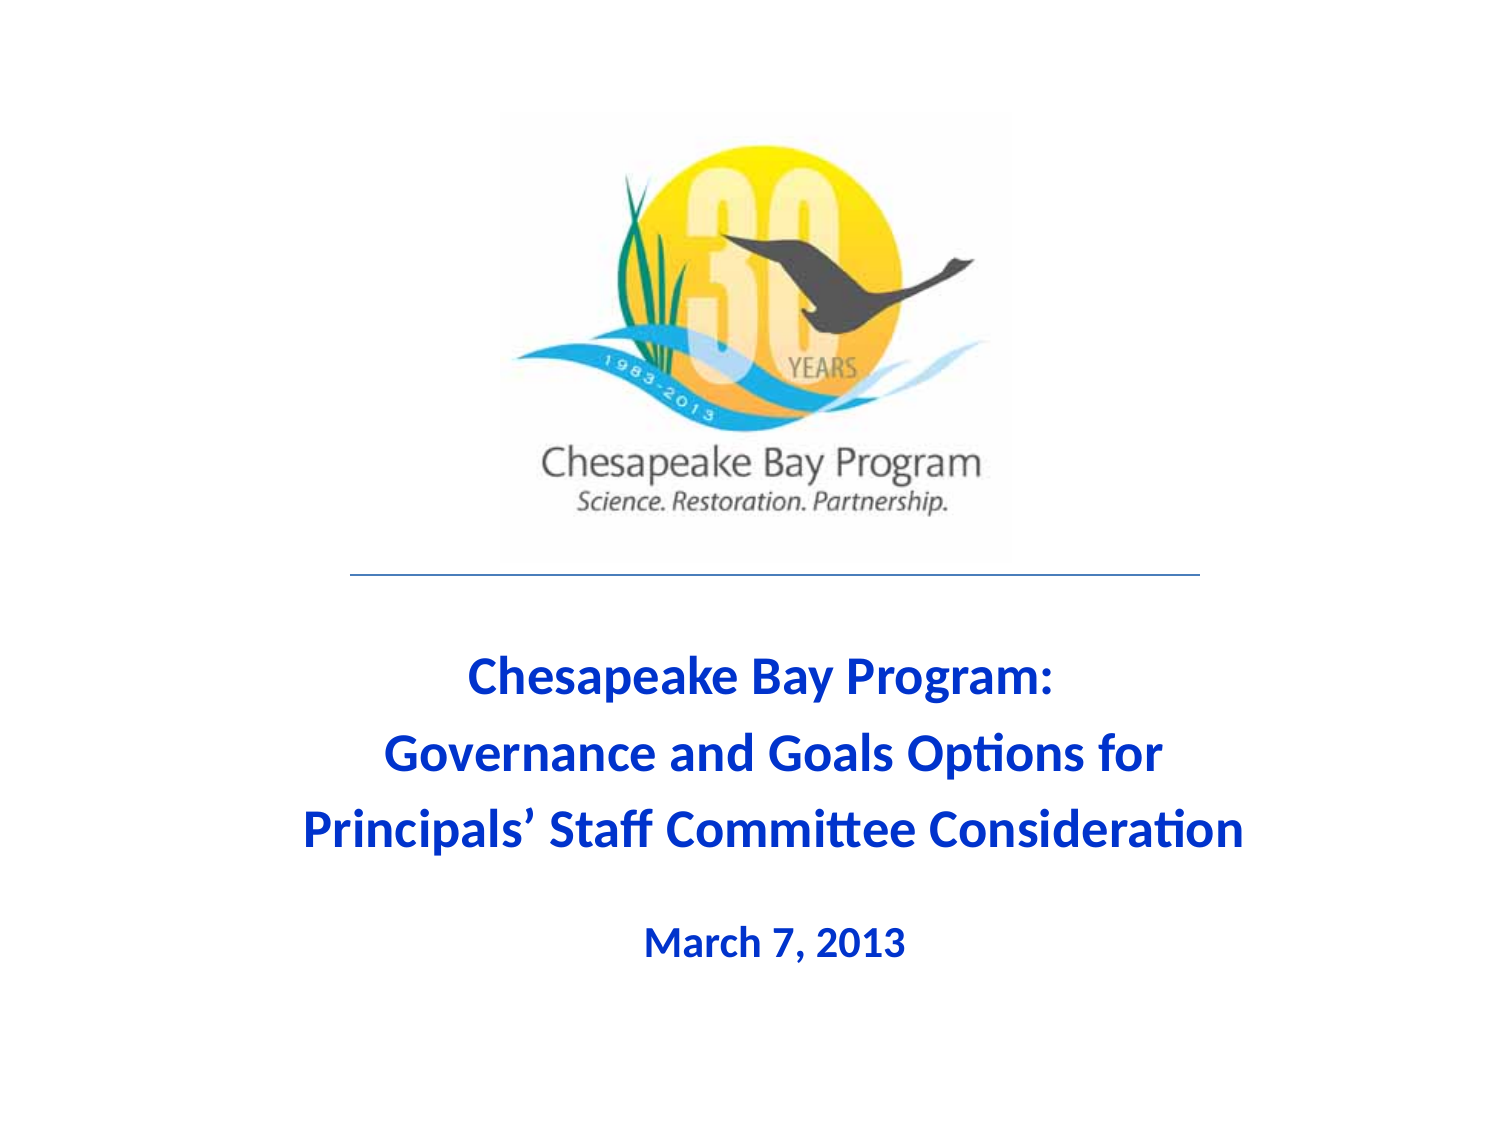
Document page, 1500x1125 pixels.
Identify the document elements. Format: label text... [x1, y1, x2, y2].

list Chesapeake Bay Program: Governance and Goals Options for Principals’ Staff Committee Consideration March 7, 2013 [99, 632, 1450, 975]
picture [499, 112, 1012, 563]
